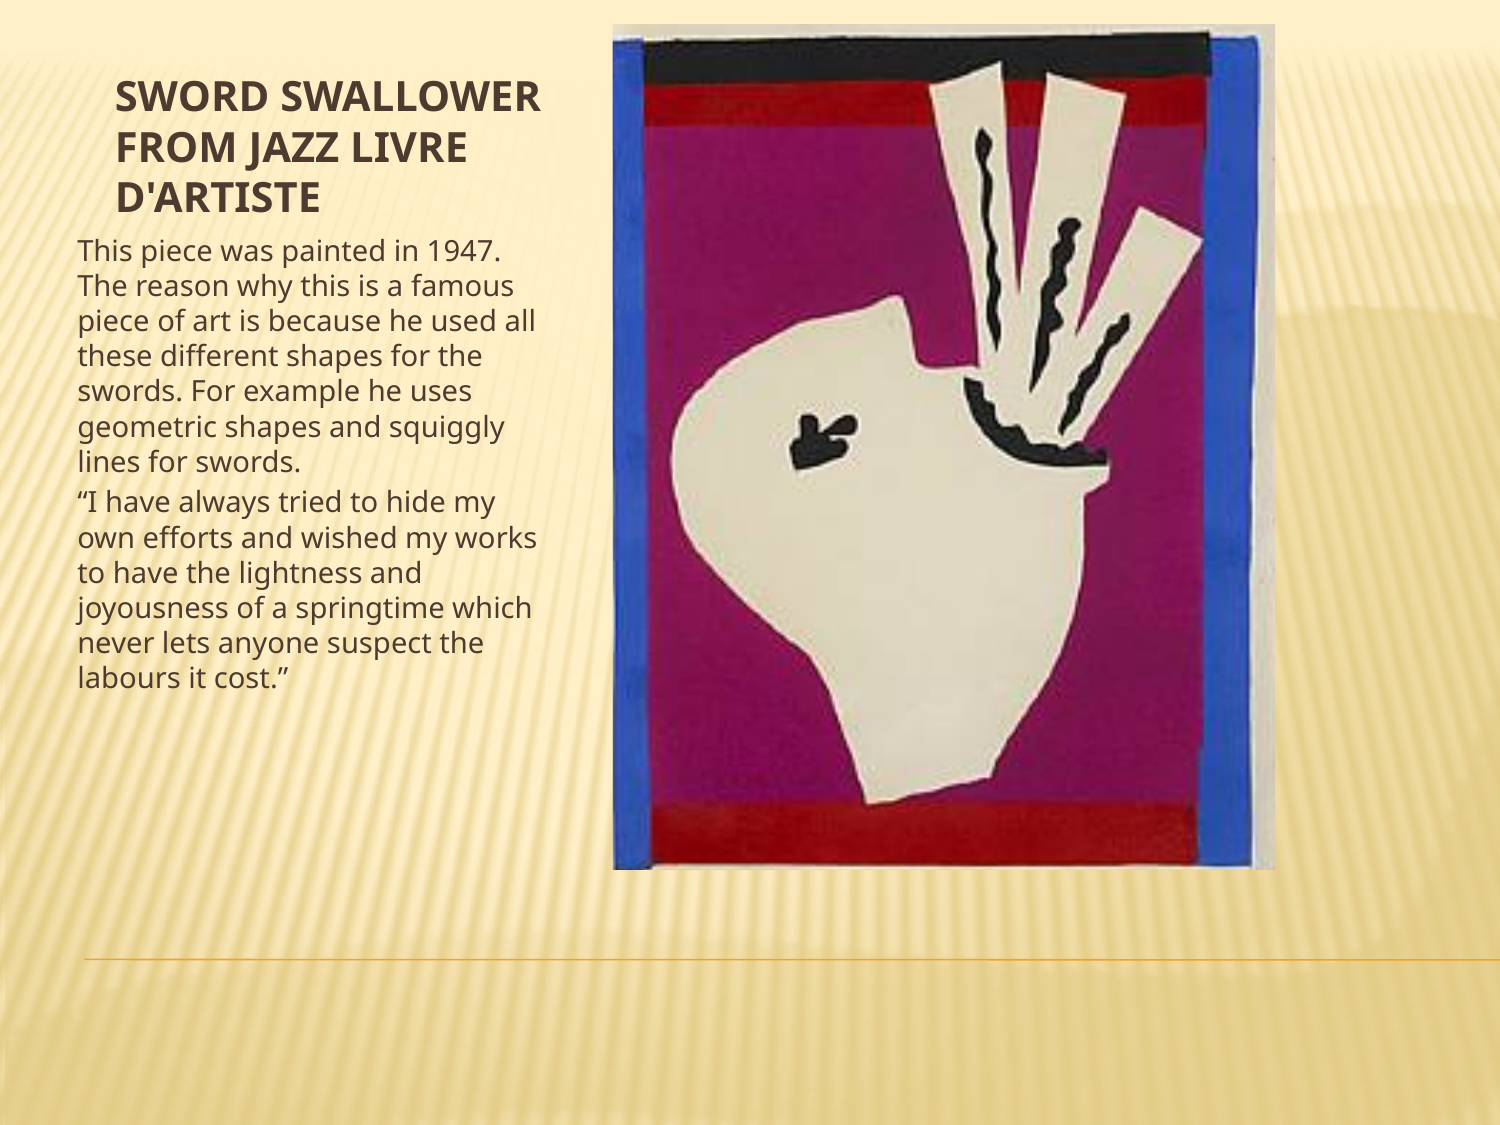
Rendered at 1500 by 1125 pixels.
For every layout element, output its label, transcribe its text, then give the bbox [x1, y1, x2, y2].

list This piece was painted in 1947. The reason why this is a famous piece of art is because he used all these different shapes for the swords. For example he uses geometric shapes and squiggly lines for swords. “I have always tried to hide my own efforts and wished my works to have the lightness and joyousness of a springtime which never lets anyone suspect the labours it cost.” [62, 224, 556, 1013]
title Sword Swallower from Jazz Livre D'Artiste [99, 50, 594, 241]
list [612, 24, 1276, 871]
